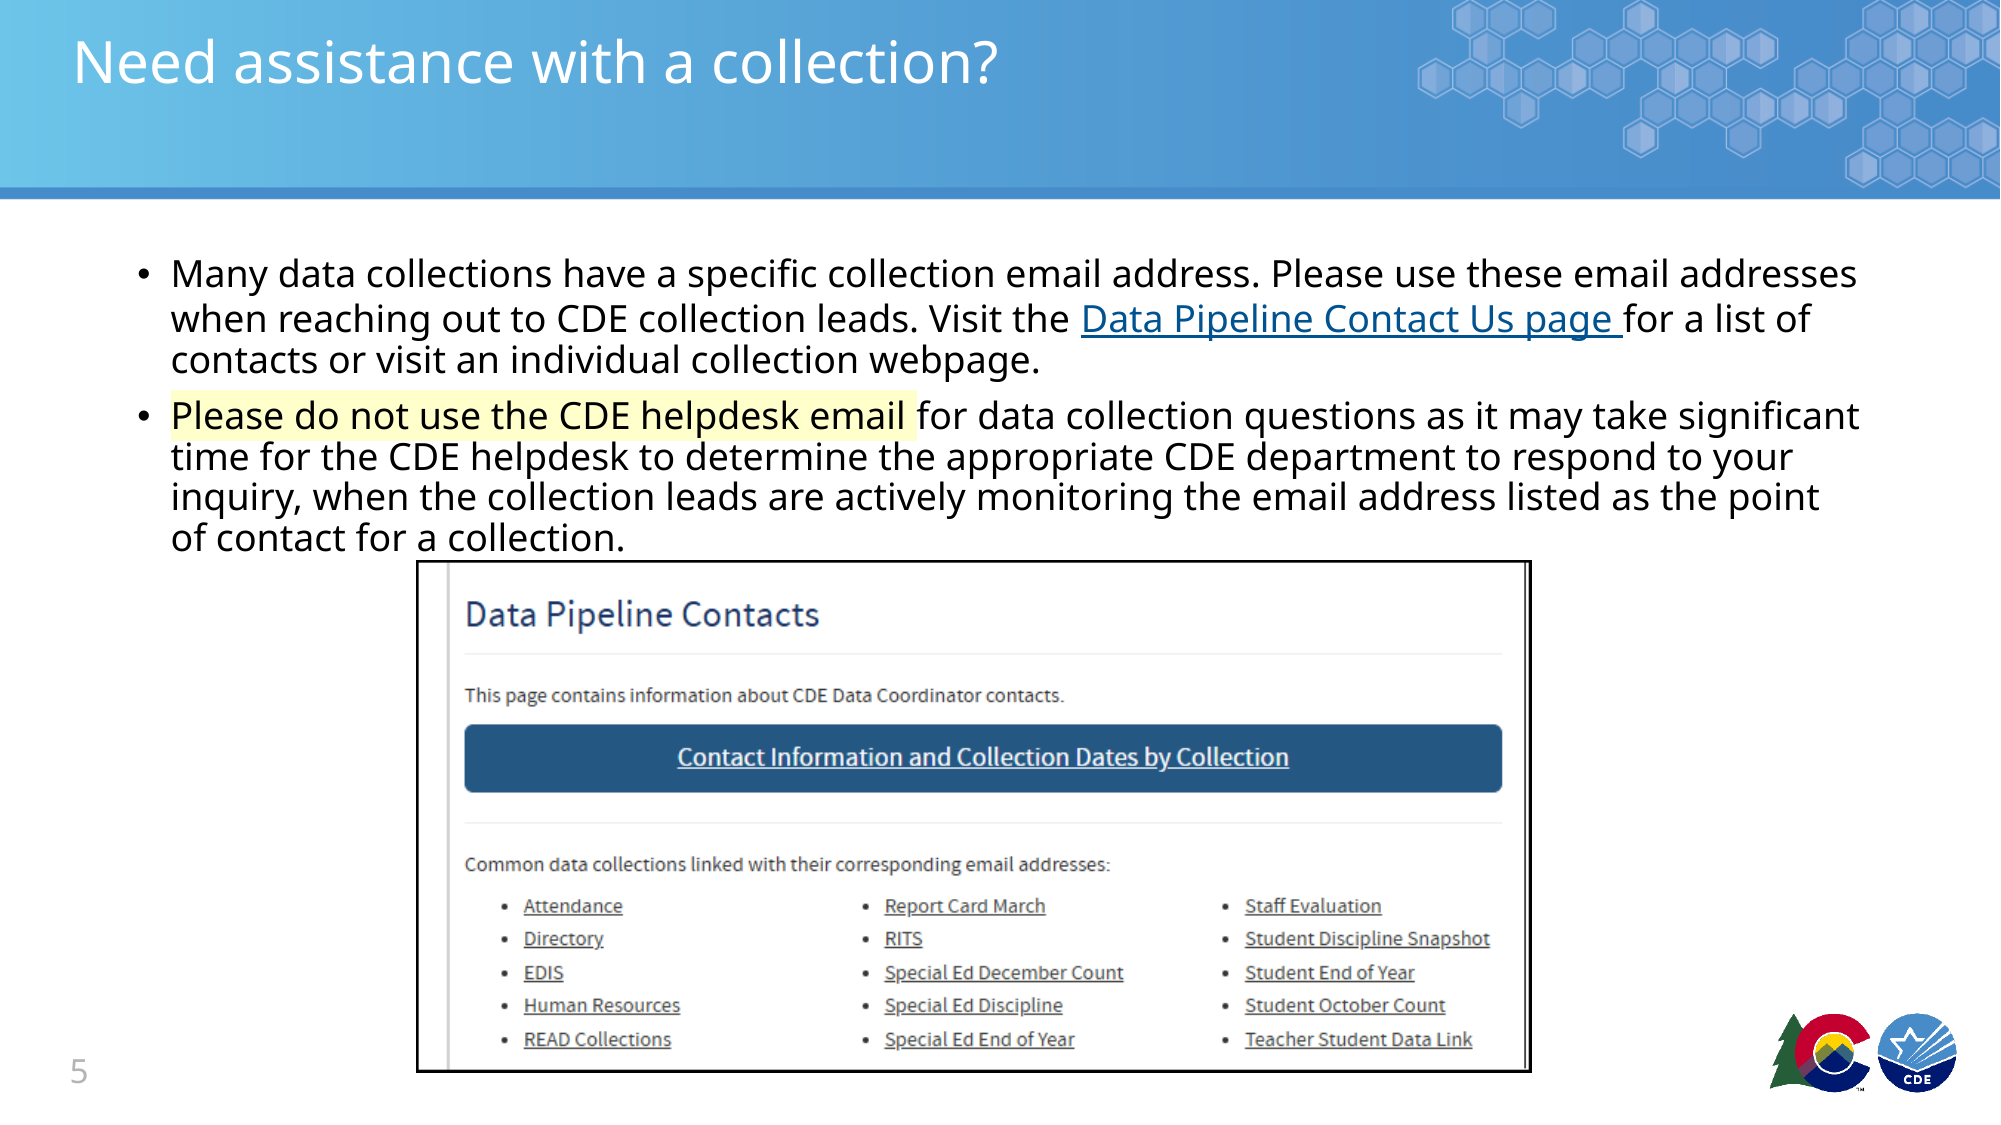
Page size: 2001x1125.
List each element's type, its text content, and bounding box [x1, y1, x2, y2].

picture [1768, 1012, 1957, 1093]
title Need assistance with a collection? [72, 33, 1396, 182]
list Many data collections have a specific collection email address. Please use these email addresses when reaching out to CDE collection leads. Visit the Data Pipeline Contact Us page for a list of contacts or visit an individual collection webpage. Please do not use the CDE helpdesk email for data collection questions as it may take significant time for the CDE helpdesk to determine the appropriate CDE department to respond to your inquiry, when the collection leads are actively monitoring the email address listed as the point of contact for a collection. [137, 254, 1863, 561]
picture [416, 560, 1532, 1073]
slide_number 5 [54, 1042, 191, 1103]
picture [0, 0, 2000, 200]
